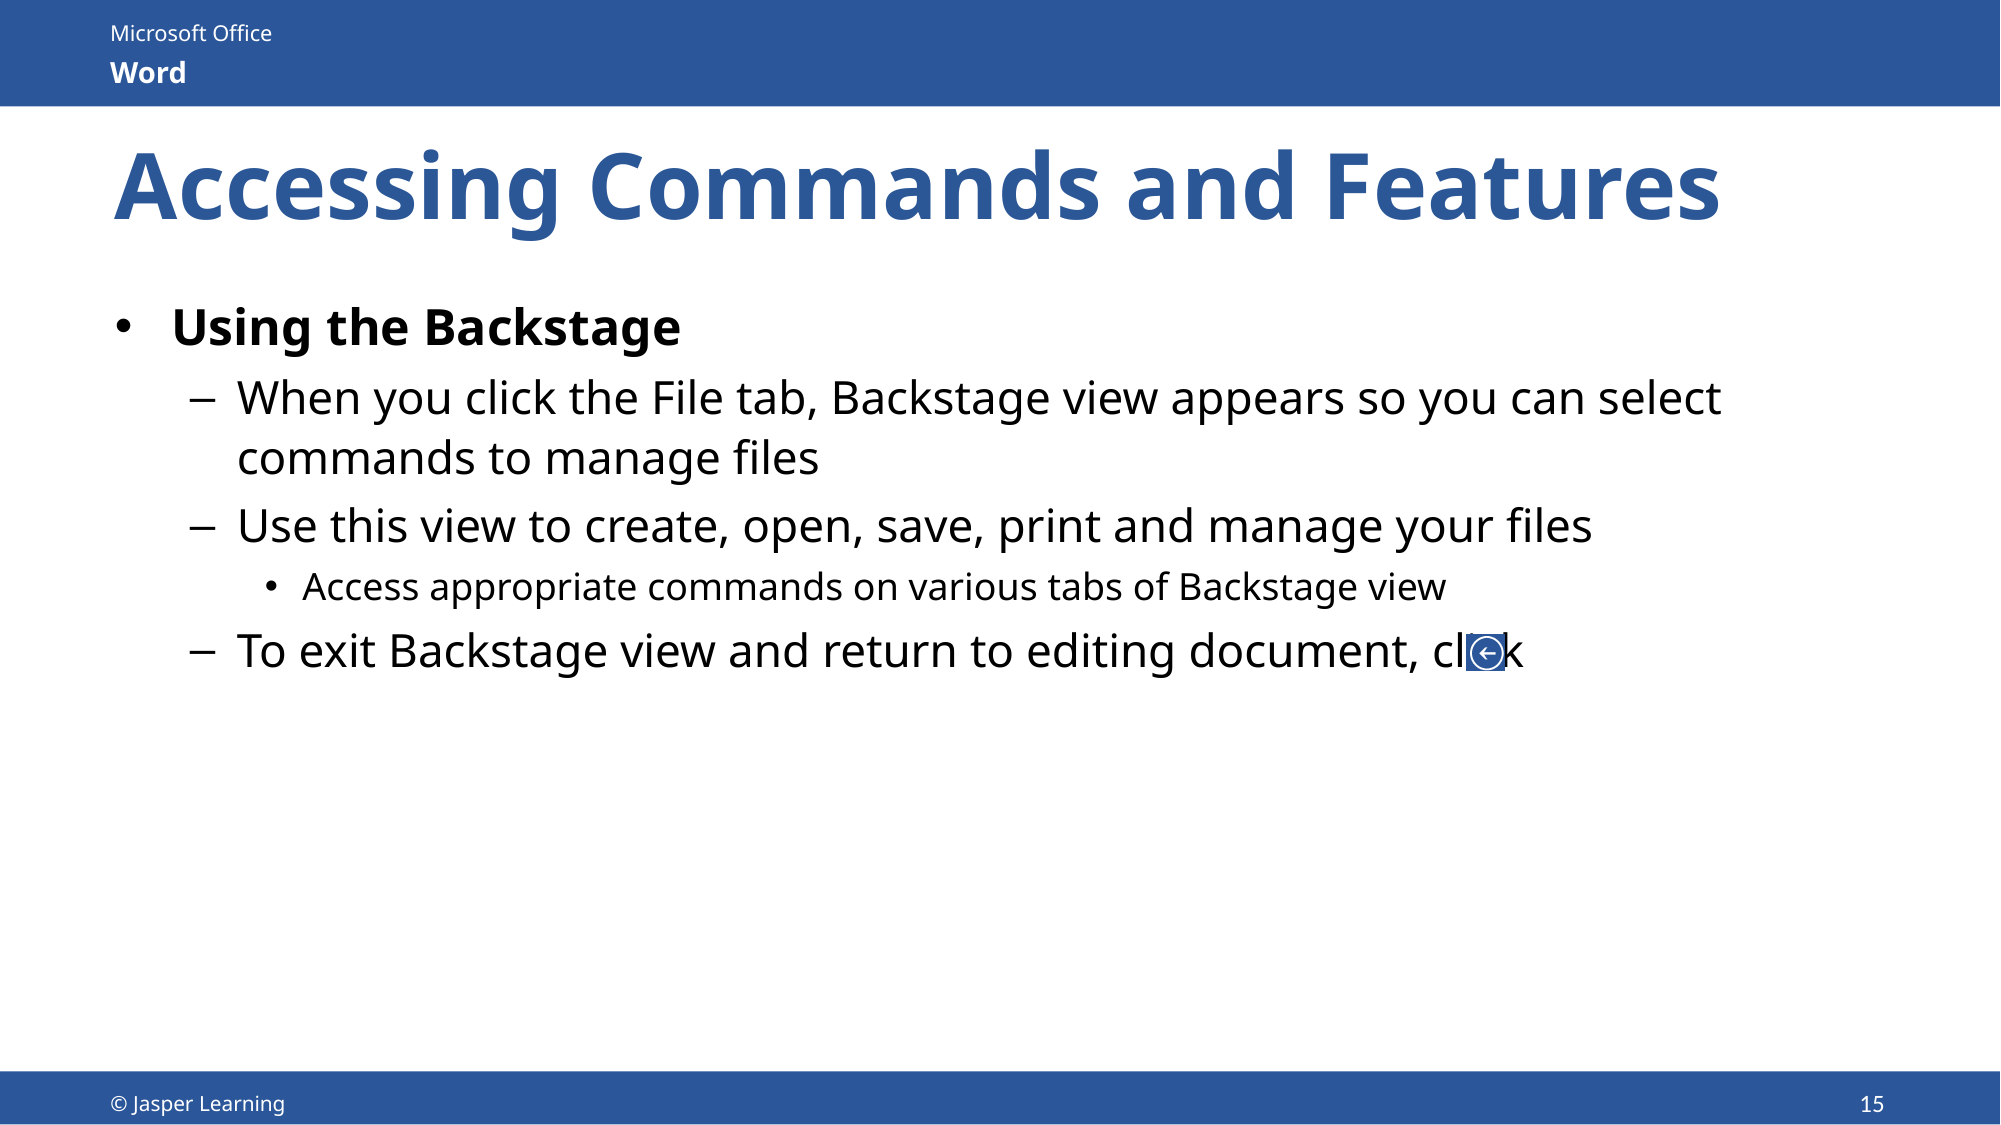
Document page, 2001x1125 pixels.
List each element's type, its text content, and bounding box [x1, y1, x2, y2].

list Using the Backstage When you click the File tab, Backstage view appears so you can select commands to manage files Use this view to create, open, save, print and manage your files Access appropriate commands on various tabs of Backstage view To exit Backstage view and return to editing document, click [99, 283, 1900, 1026]
slide_number 15 [1433, 1073, 1900, 1125]
picture [1466, 634, 1505, 671]
title Accessing Commands and Features [99, 118, 1866, 248]
footer © Jasper Learning [95, 1073, 729, 1125]
